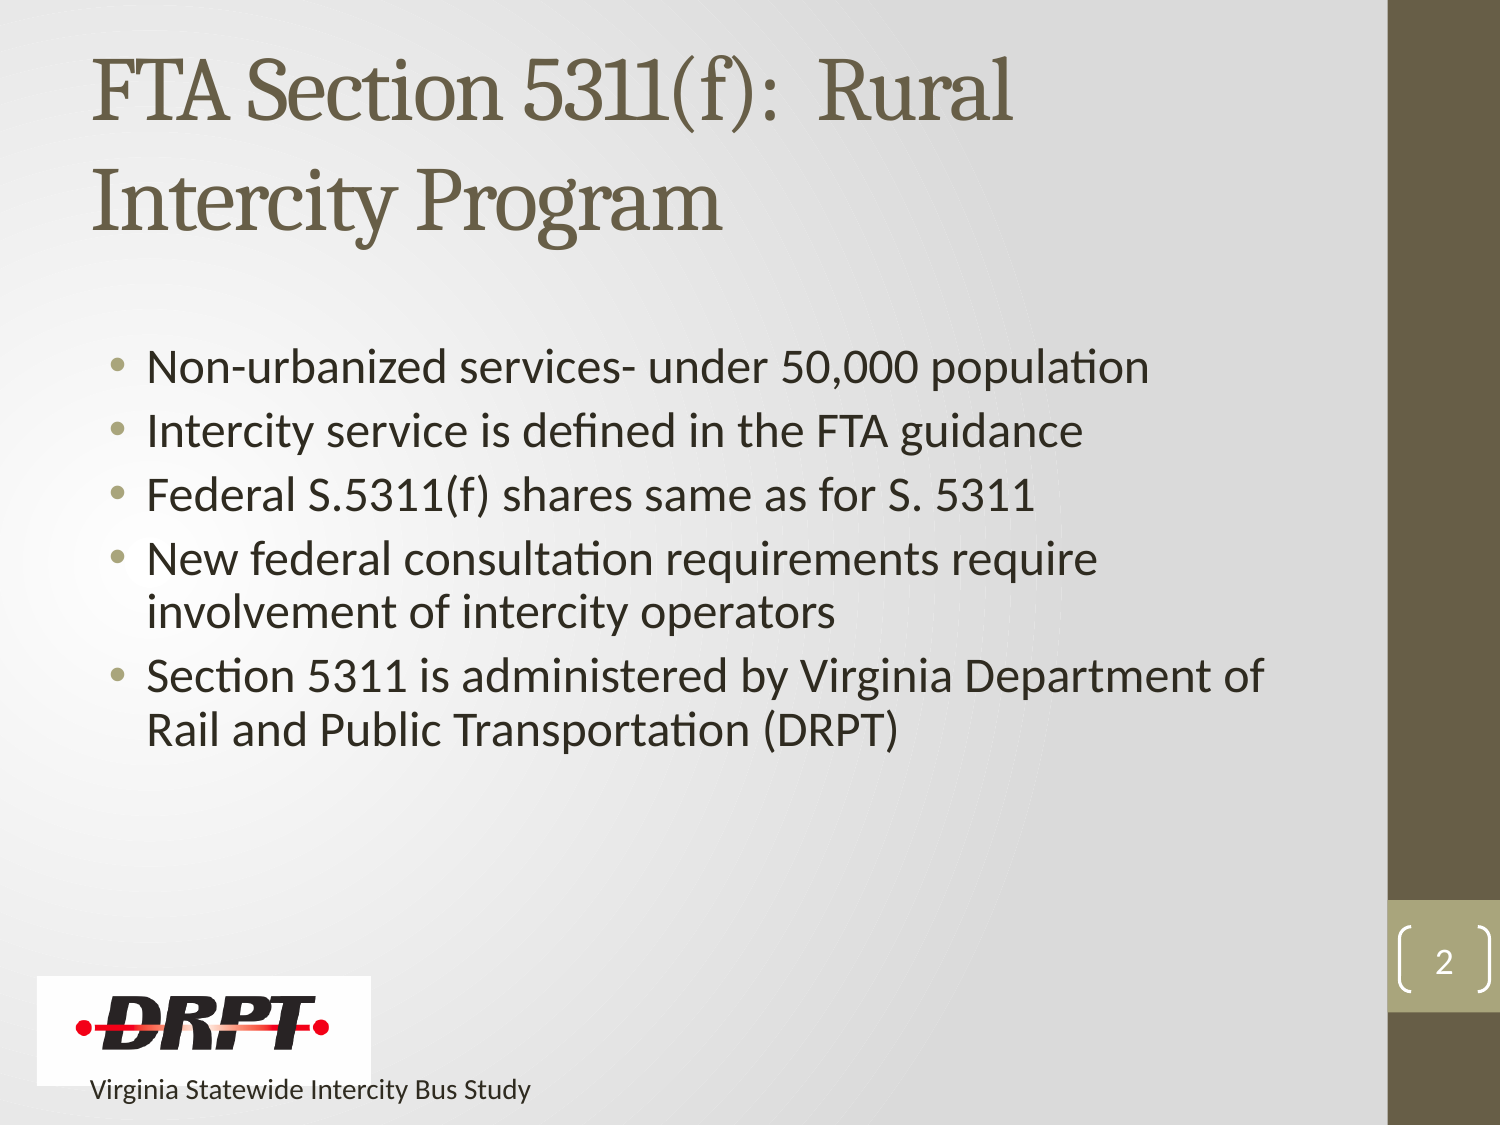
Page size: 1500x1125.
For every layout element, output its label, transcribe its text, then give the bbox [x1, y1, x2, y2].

slide_number 1 [1397, 925, 1492, 994]
picture [36, 976, 371, 1086]
title FTA Section 5311(f): Rural Intercity Program [75, 45, 1325, 233]
list Non-urbanized services- under 50,000 population Intercity service is defined in the FTA guidance Federal S.5311(f) shares same as for S. 5311 New federal consultation requirements require involvement of intercity operators Section 5311 is administered by Virginia Department of Rail and Public Transportation (DRPT) [75, 262, 1325, 1050]
